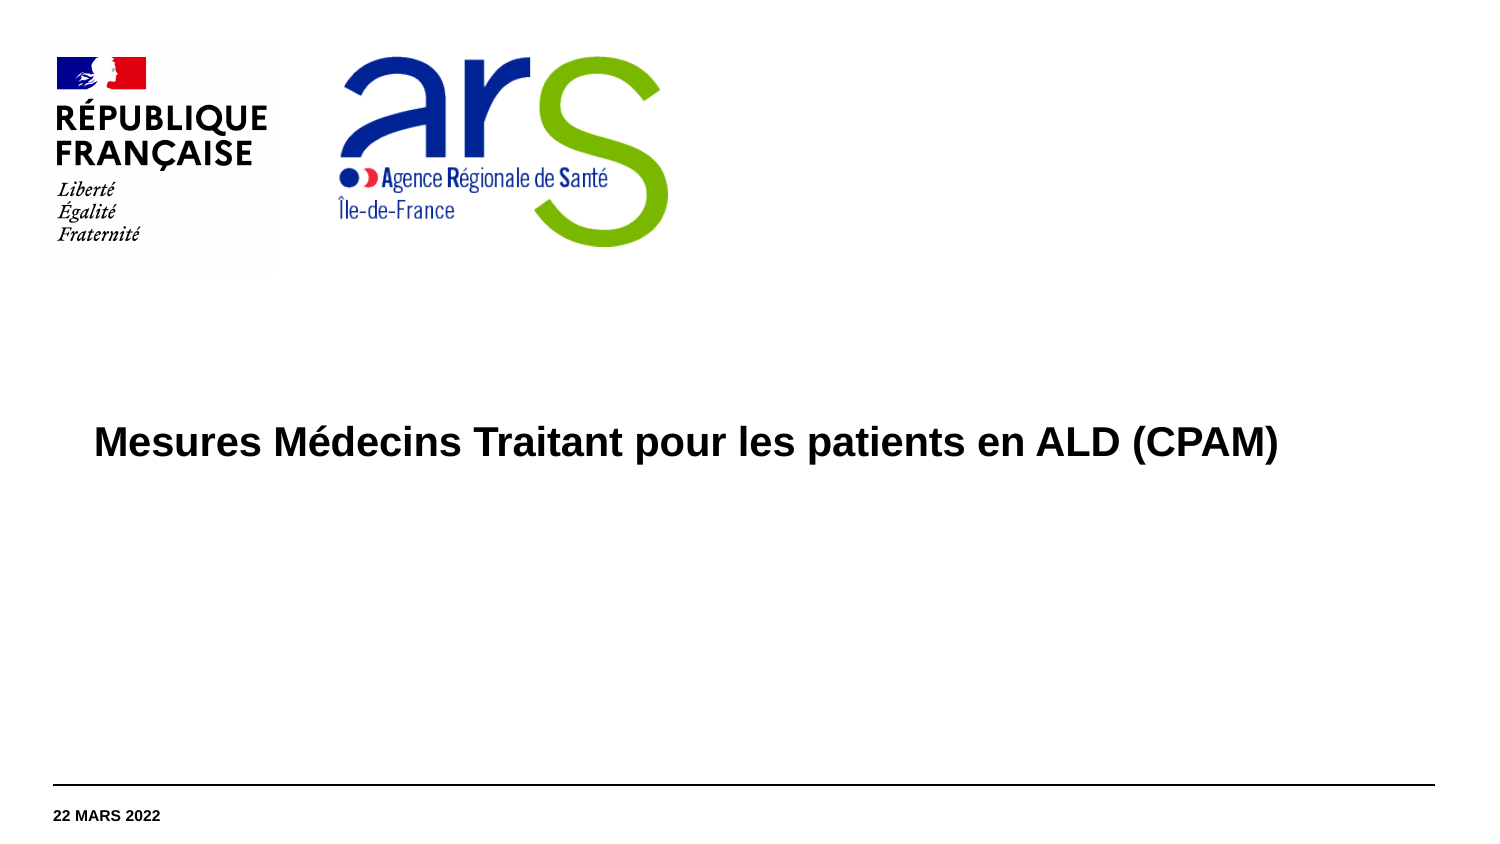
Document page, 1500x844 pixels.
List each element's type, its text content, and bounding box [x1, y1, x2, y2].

title Mesures Médecins Traitant pour les patients en ALD (CPAM) [76, 398, 1459, 487]
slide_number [53, 787, 252, 844]
picture [41, 41, 278, 278]
picture [337, 56, 668, 247]
